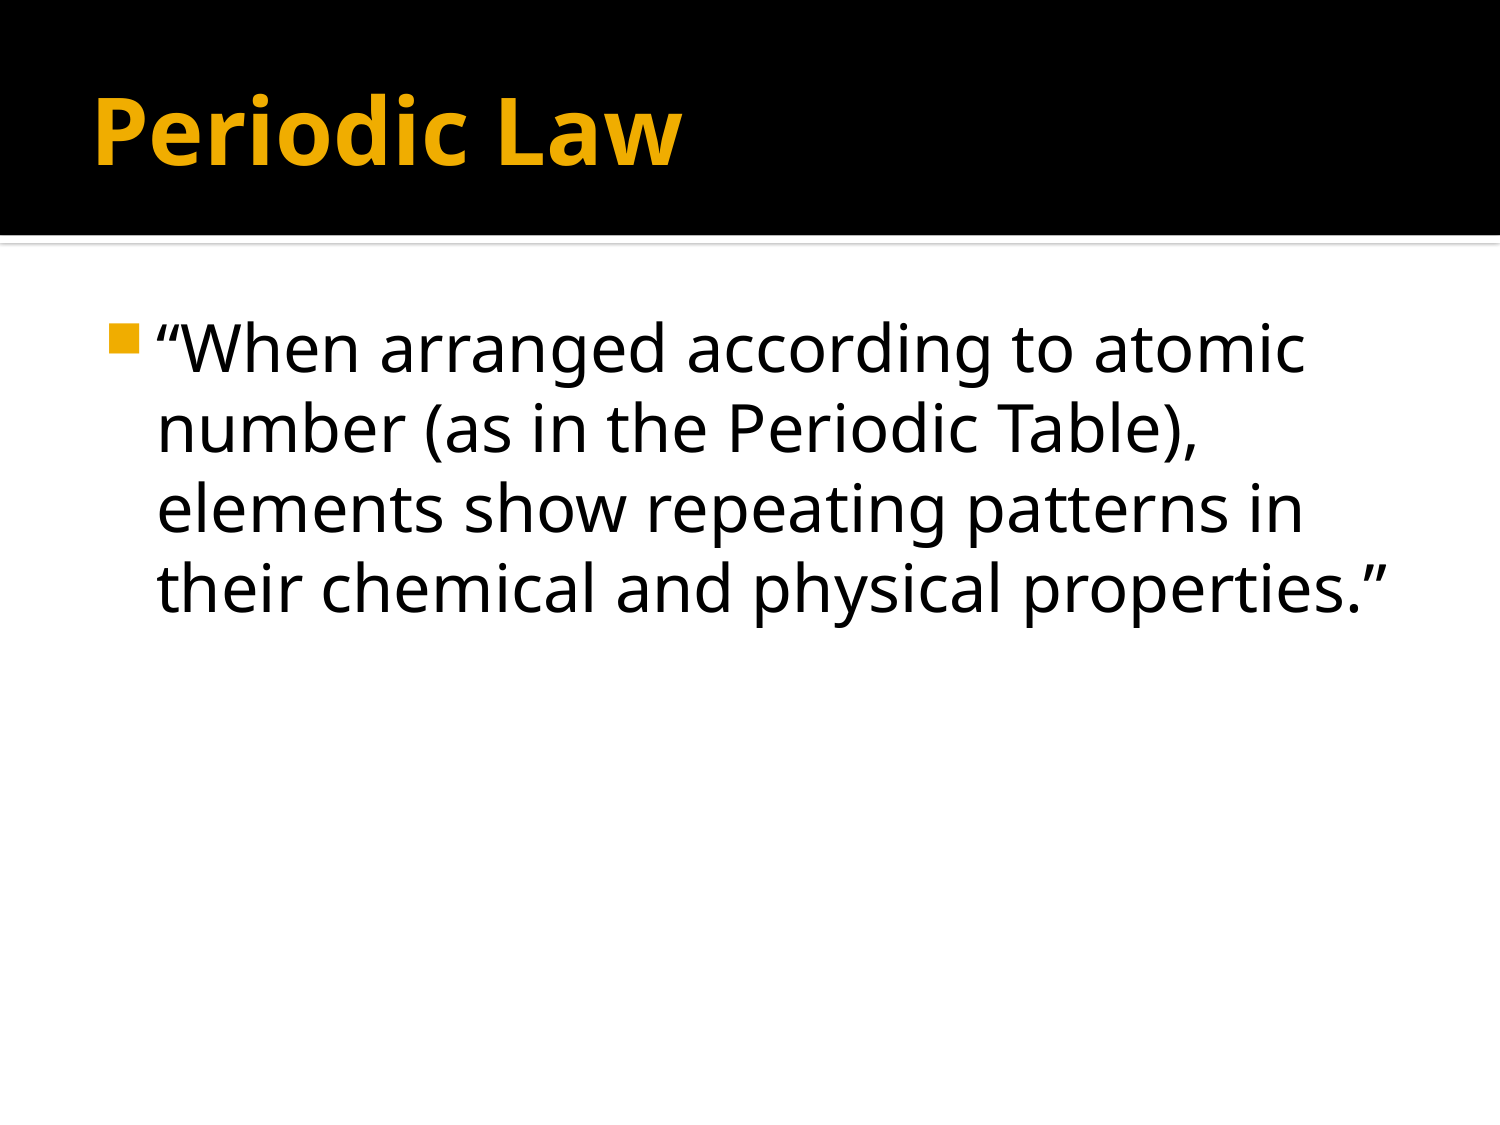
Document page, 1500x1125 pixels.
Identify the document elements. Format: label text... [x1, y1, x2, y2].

list “When arranged according to atomic number (as in the Periodic Table), elements show repeating patterns in their chemical and physical properties.” [75, 291, 1425, 1050]
title Periodic Law [75, 25, 1425, 231]
